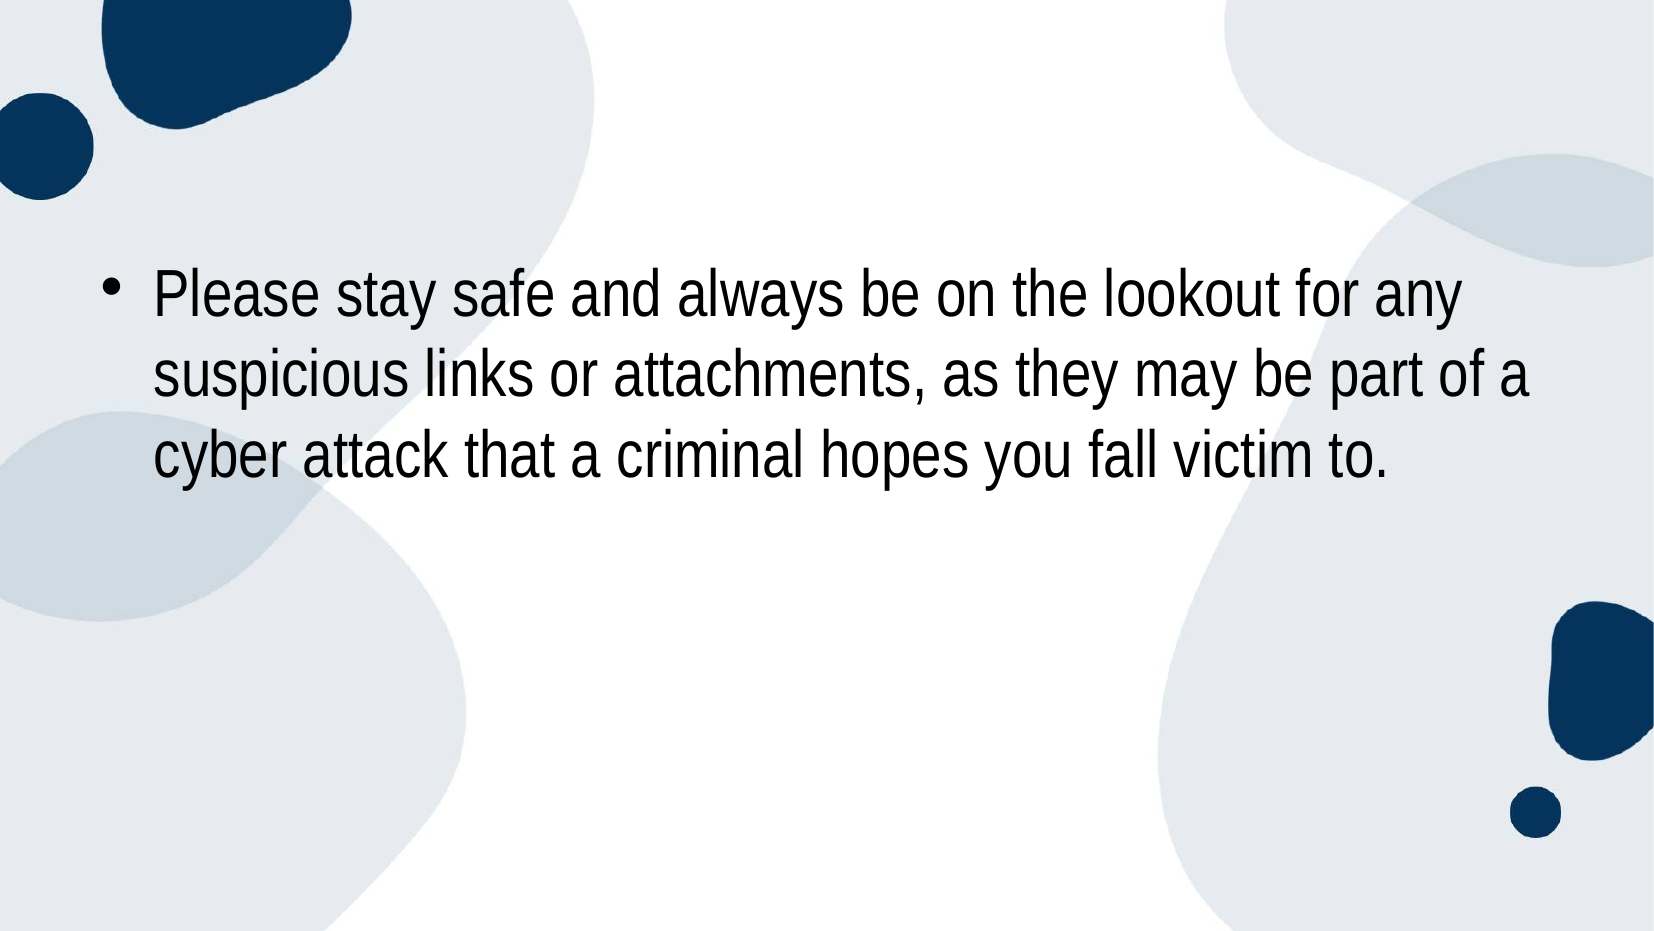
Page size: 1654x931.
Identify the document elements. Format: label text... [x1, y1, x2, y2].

picture [0, 0, 1654, 931]
list Please stay safe and always be on the lookout for any suspicious links or attachments, as they may be part of a cyber attack that a criminal hopes you fall victim to. [82, 250, 1571, 680]
